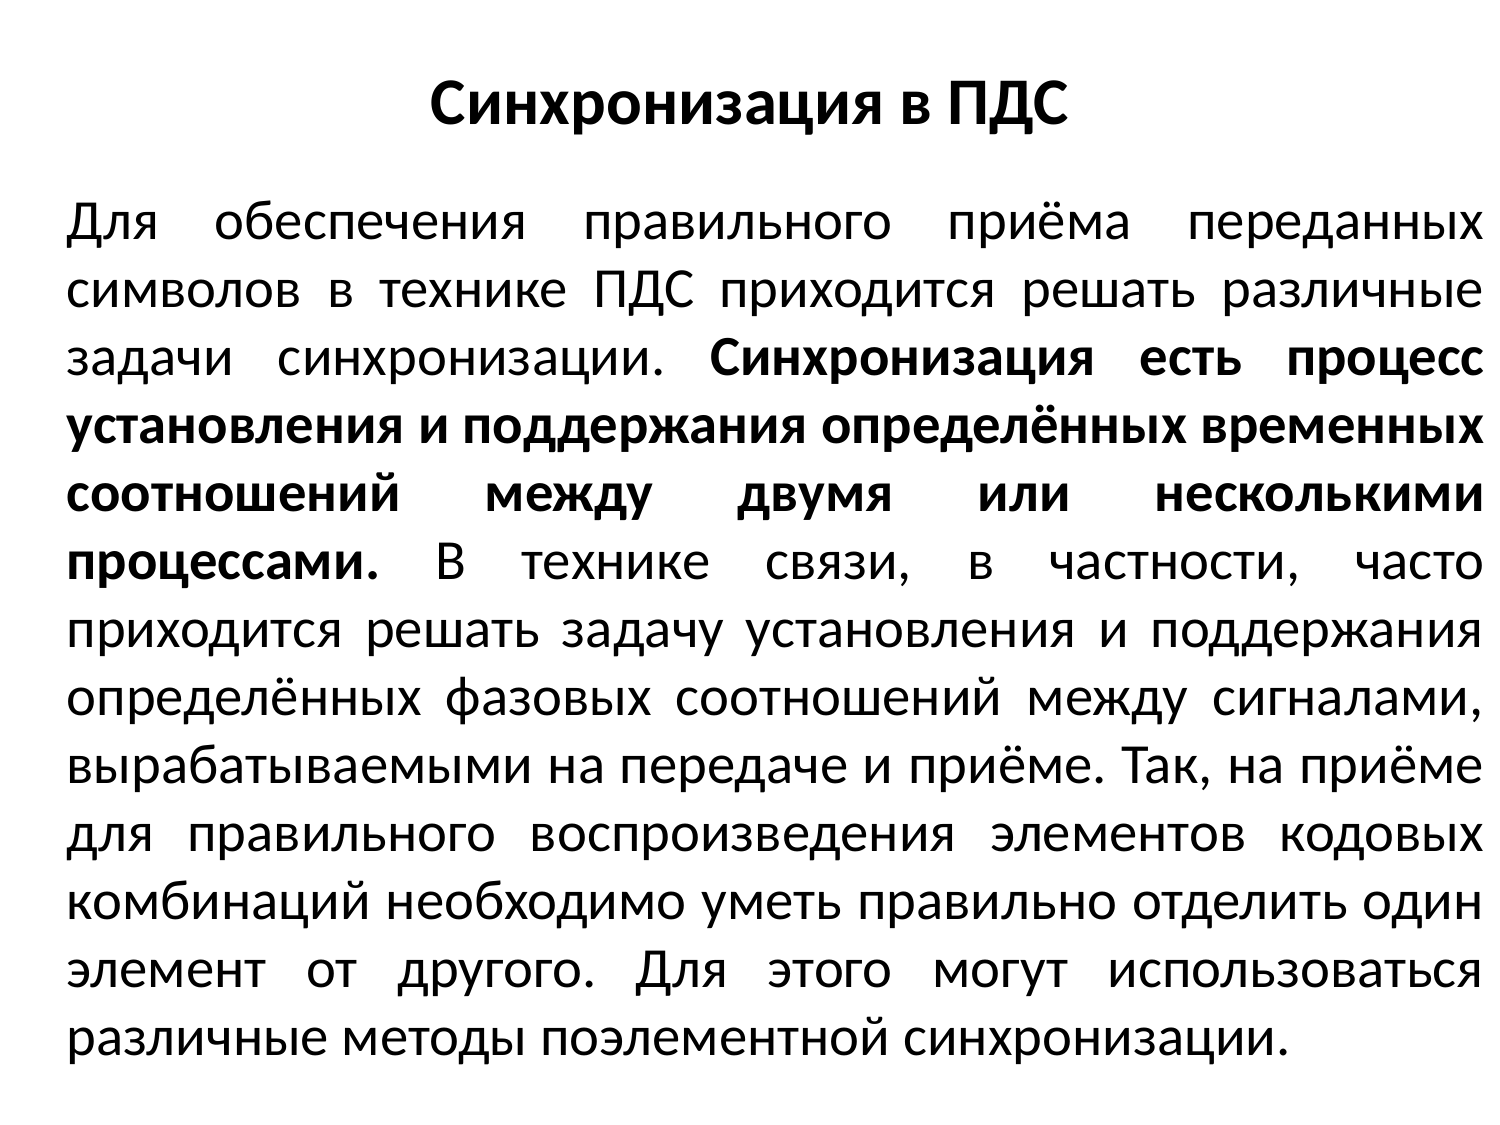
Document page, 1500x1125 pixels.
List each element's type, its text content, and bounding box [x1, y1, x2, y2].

list Для обеспечения правильного приёма переданных символов в технике ПДС приходится решать различные задачи синхронизации. Синхронизация есть процесс установления и поддержания определённых временных соотношений между двумя или несколькими процессами. В технике связи, в частности, часто приходится решать задачу установления и поддержания определённых фазовых соотношений между сигналами, вырабатываемыми на передаче и приёме. Так, на приёме для правильного воспроизведения элементов кодовых комбинаций необходимо уметь правильно отделить один элемент от другого. Для этого могут использоваться различные методы поэлементной синхронизации. [0, 174, 1500, 1125]
title Синхронизация в ПДС [75, 45, 1425, 150]
